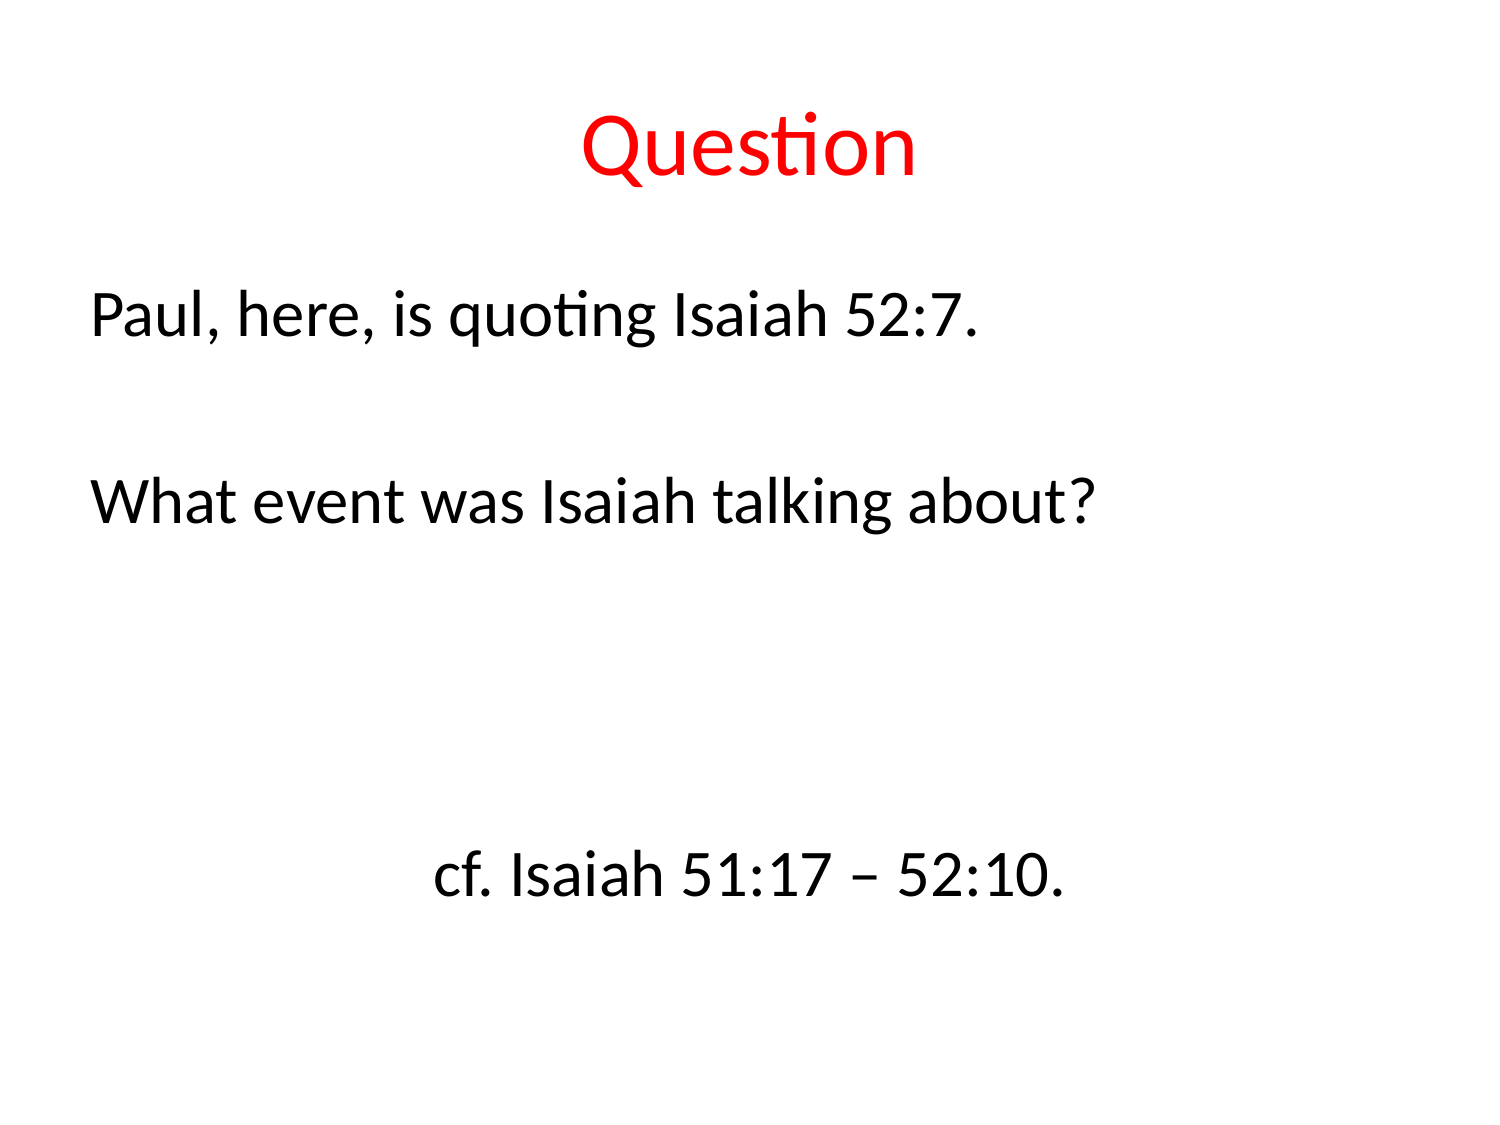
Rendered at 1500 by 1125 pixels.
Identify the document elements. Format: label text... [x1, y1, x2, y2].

list Paul, here, is quoting Isaiah 52:7. What event was Isaiah talking about? cf. Isaiah 51:17 – 52:10. [75, 262, 1425, 1005]
title Question [75, 45, 1425, 233]
